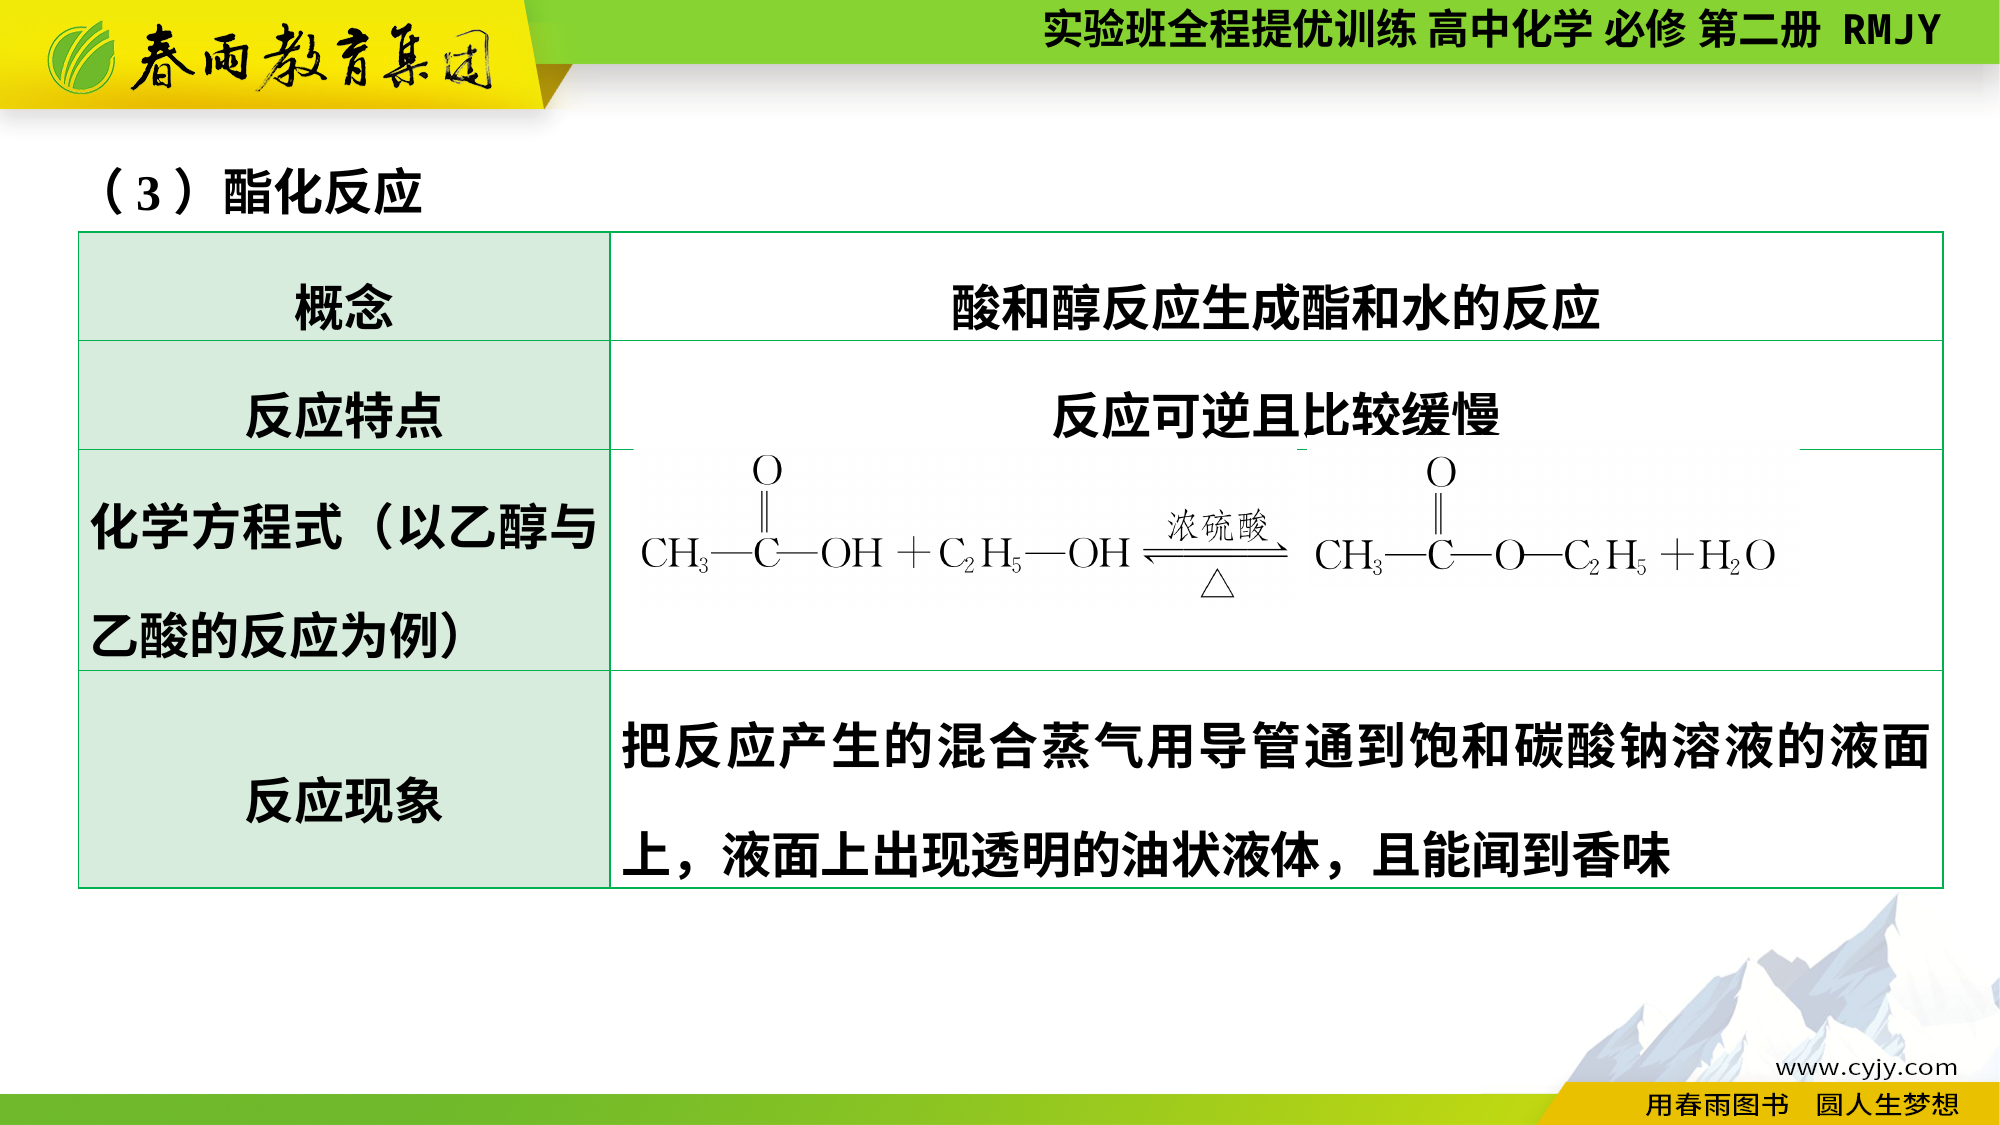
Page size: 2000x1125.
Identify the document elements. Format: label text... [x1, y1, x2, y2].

picture [0, 0, 2000, 1125]
table_cell 反应特点 [79, 341, 609, 449]
table_cell 反应现象 [79, 671, 609, 887]
table_cell 把反应产生的混合蒸气用导管通到饱和碳酸钠溶液的液面上，液面上出现透明的油状液体，且能闻到香味 [611, 671, 1942, 887]
table_cell 反应可逆且比较缓慢 [611, 341, 1942, 449]
table_header 概念 [79, 233, 609, 340]
table_header 酸和醇反应生成酯和水的反应 [611, 233, 1942, 340]
table_cell 化学方程式（以乙醇与乙酸的反应为例） [79, 450, 609, 670]
list （3）酯化反应 [59, 122, 1944, 217]
table_cell [611, 450, 1942, 670]
